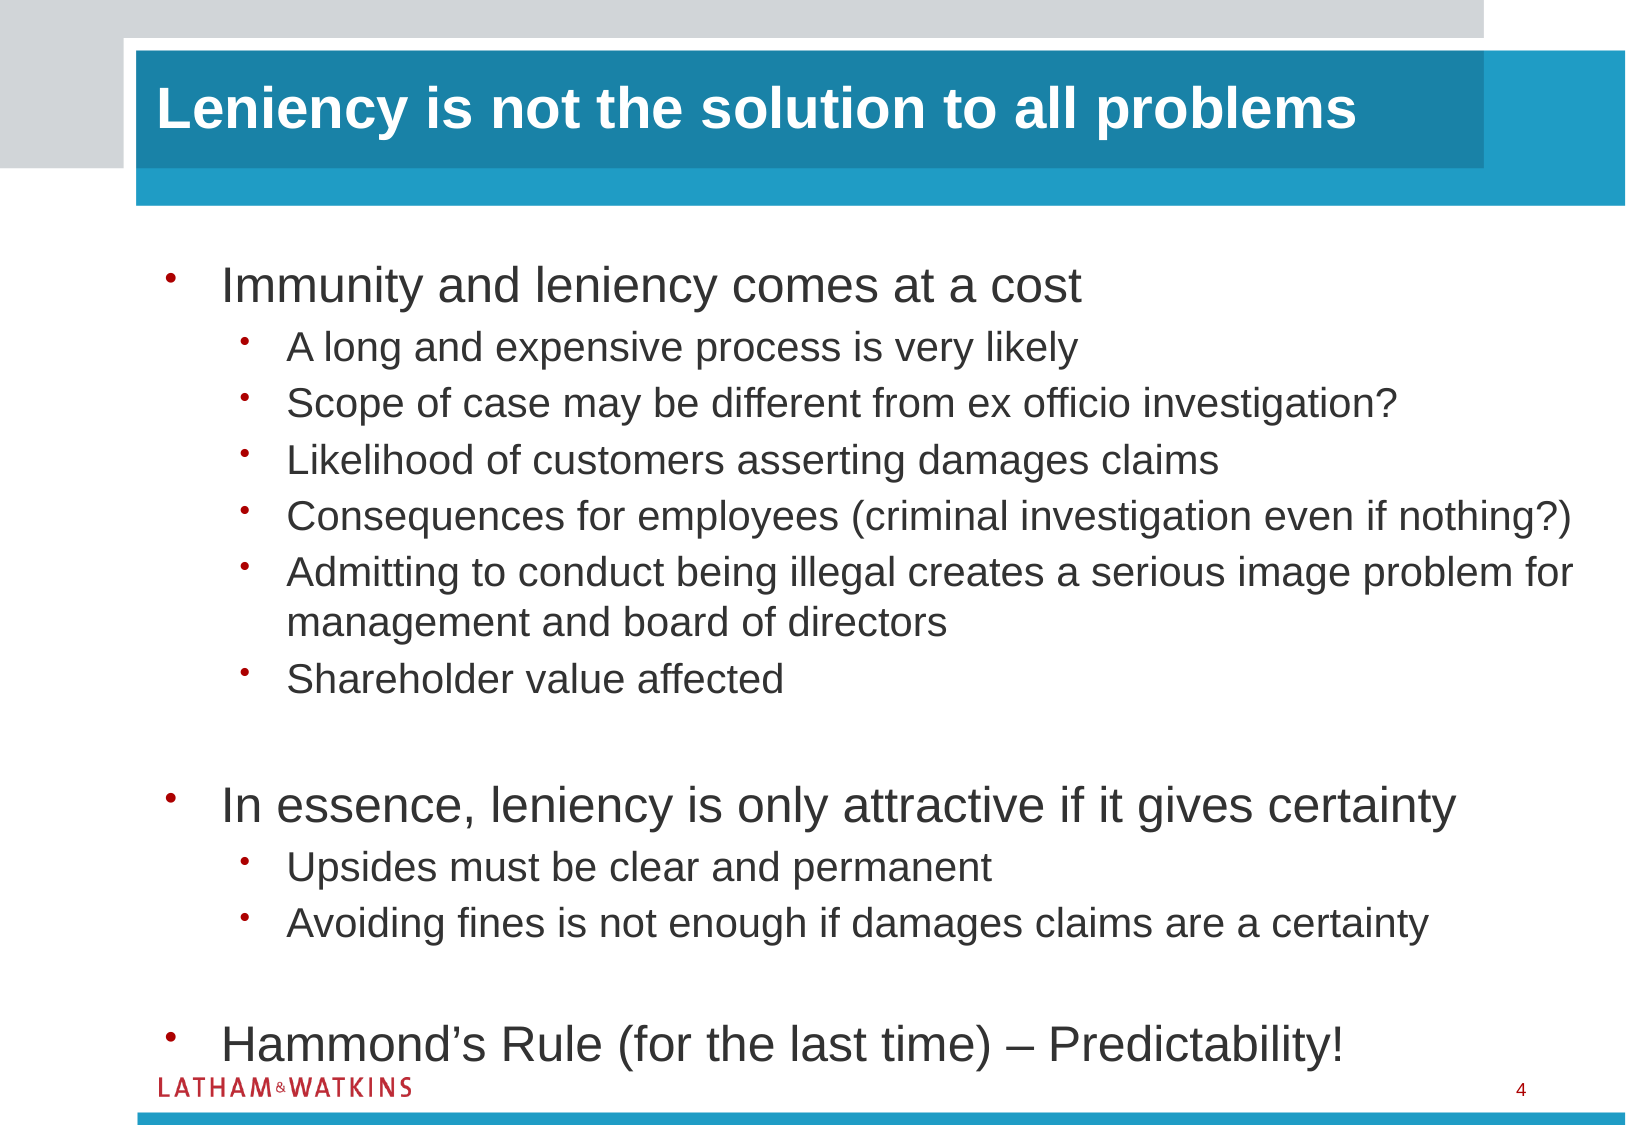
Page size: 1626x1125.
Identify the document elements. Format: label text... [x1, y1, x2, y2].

title Leniency is not the solution to all problems [141, 48, 1602, 170]
list Immunity and leniency comes at a cost A long and expensive process is very likely Scope of case may be different from ex officio investigation? Likelihood of customers asserting damages claims Consequences for employees (criminal investigation even if nothing?) Admitting to conduct being illegal creates a serious image problem for management and board of directors Shareholder value affected In essence, leniency is only attractive if it gives certainty Upsides must be clear and permanent Avoiding fines is not enough if damages claims are a certainty Hammond’s Rule (for the last time) – Predictability! [149, 237, 1602, 1024]
slide_number 3 [1474, 1070, 1542, 1108]
picture [0, 0, 1626, 1125]
